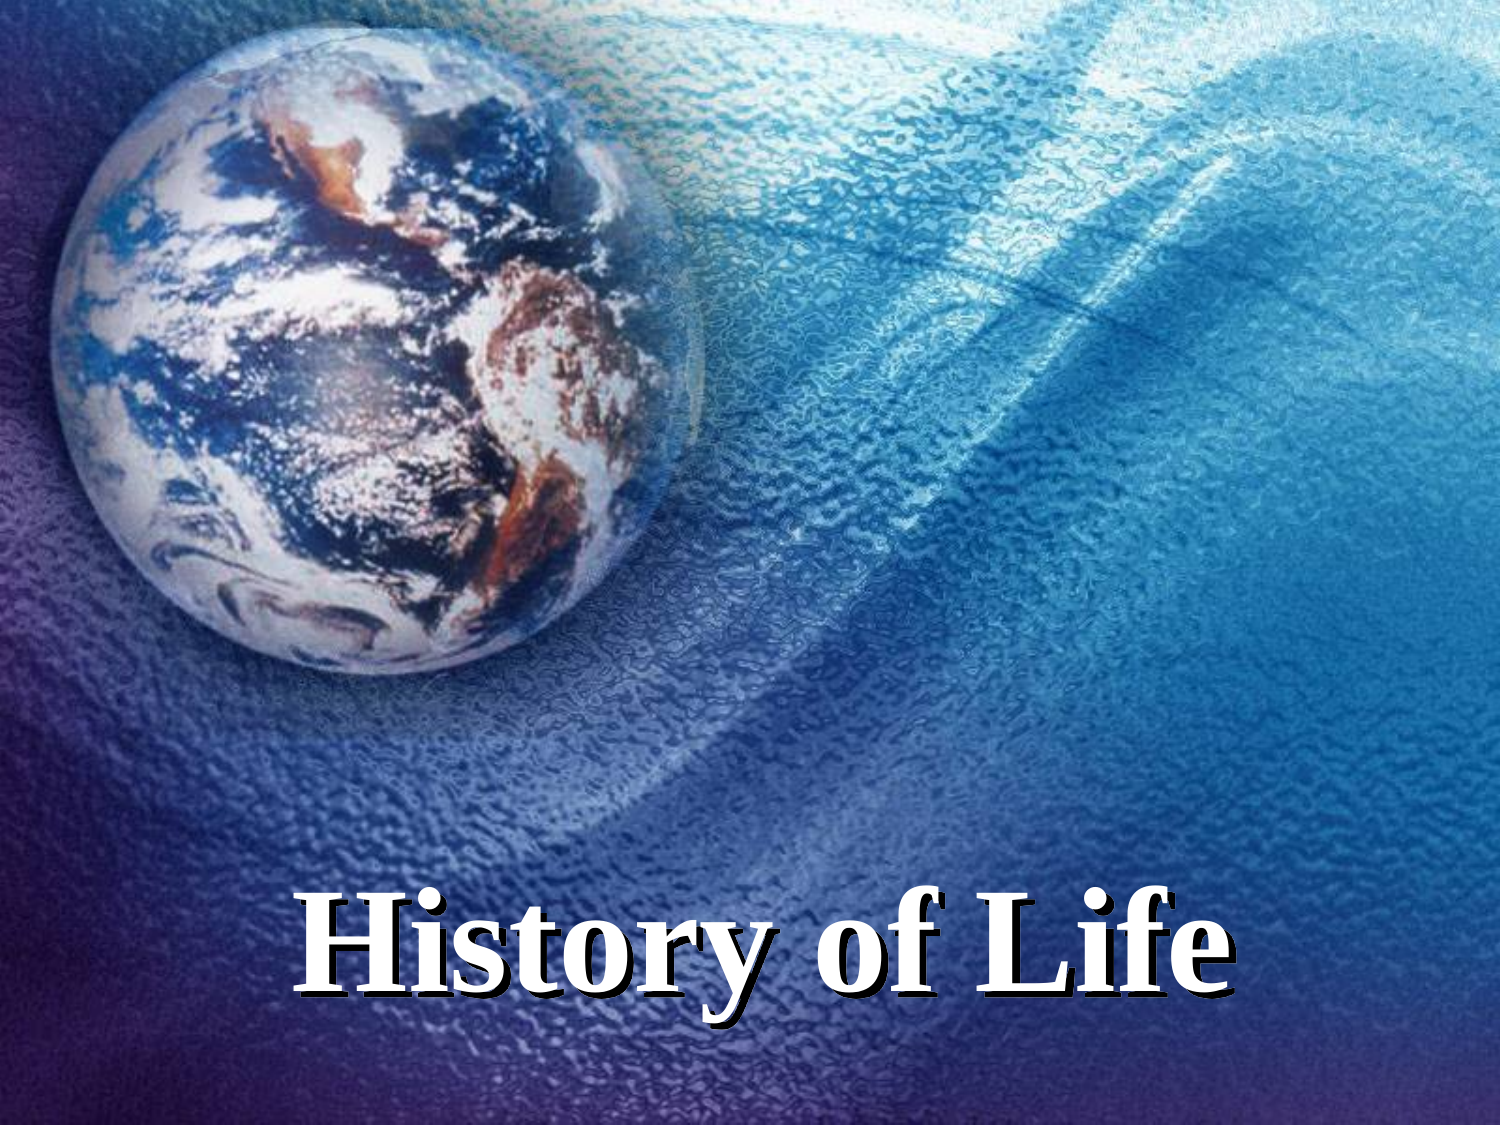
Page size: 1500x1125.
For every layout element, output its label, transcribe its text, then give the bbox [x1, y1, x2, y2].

picture [0, 0, 1500, 1125]
title History of Life [124, 849, 1401, 1013]
